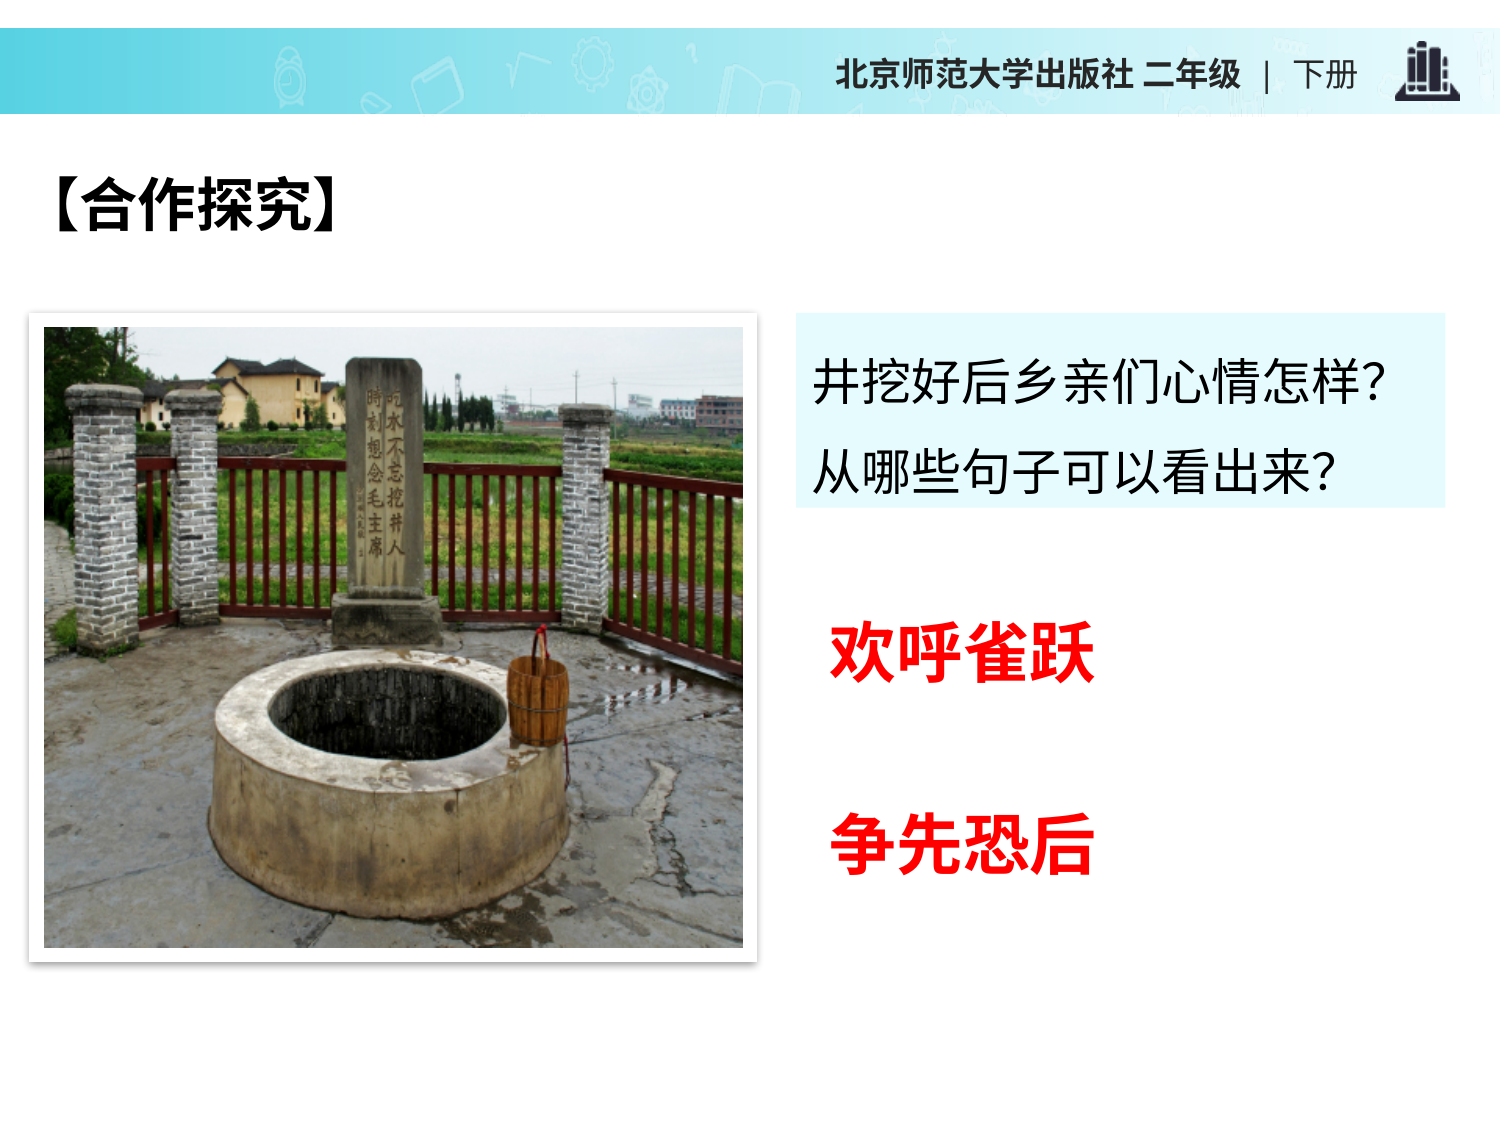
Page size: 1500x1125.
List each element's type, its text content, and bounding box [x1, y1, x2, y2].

picture [43, 326, 744, 948]
text_box 欢呼雀跃 [815, 563, 1220, 698]
text_box 井挖好后乡亲们心情怎样？ 从哪些句子可以看出来？ [796, 312, 1446, 508]
text_box 【合作探究】 [6, 160, 679, 246]
picture [274, 31, 1500, 117]
text_box 争先恐后 [815, 755, 1220, 891]
